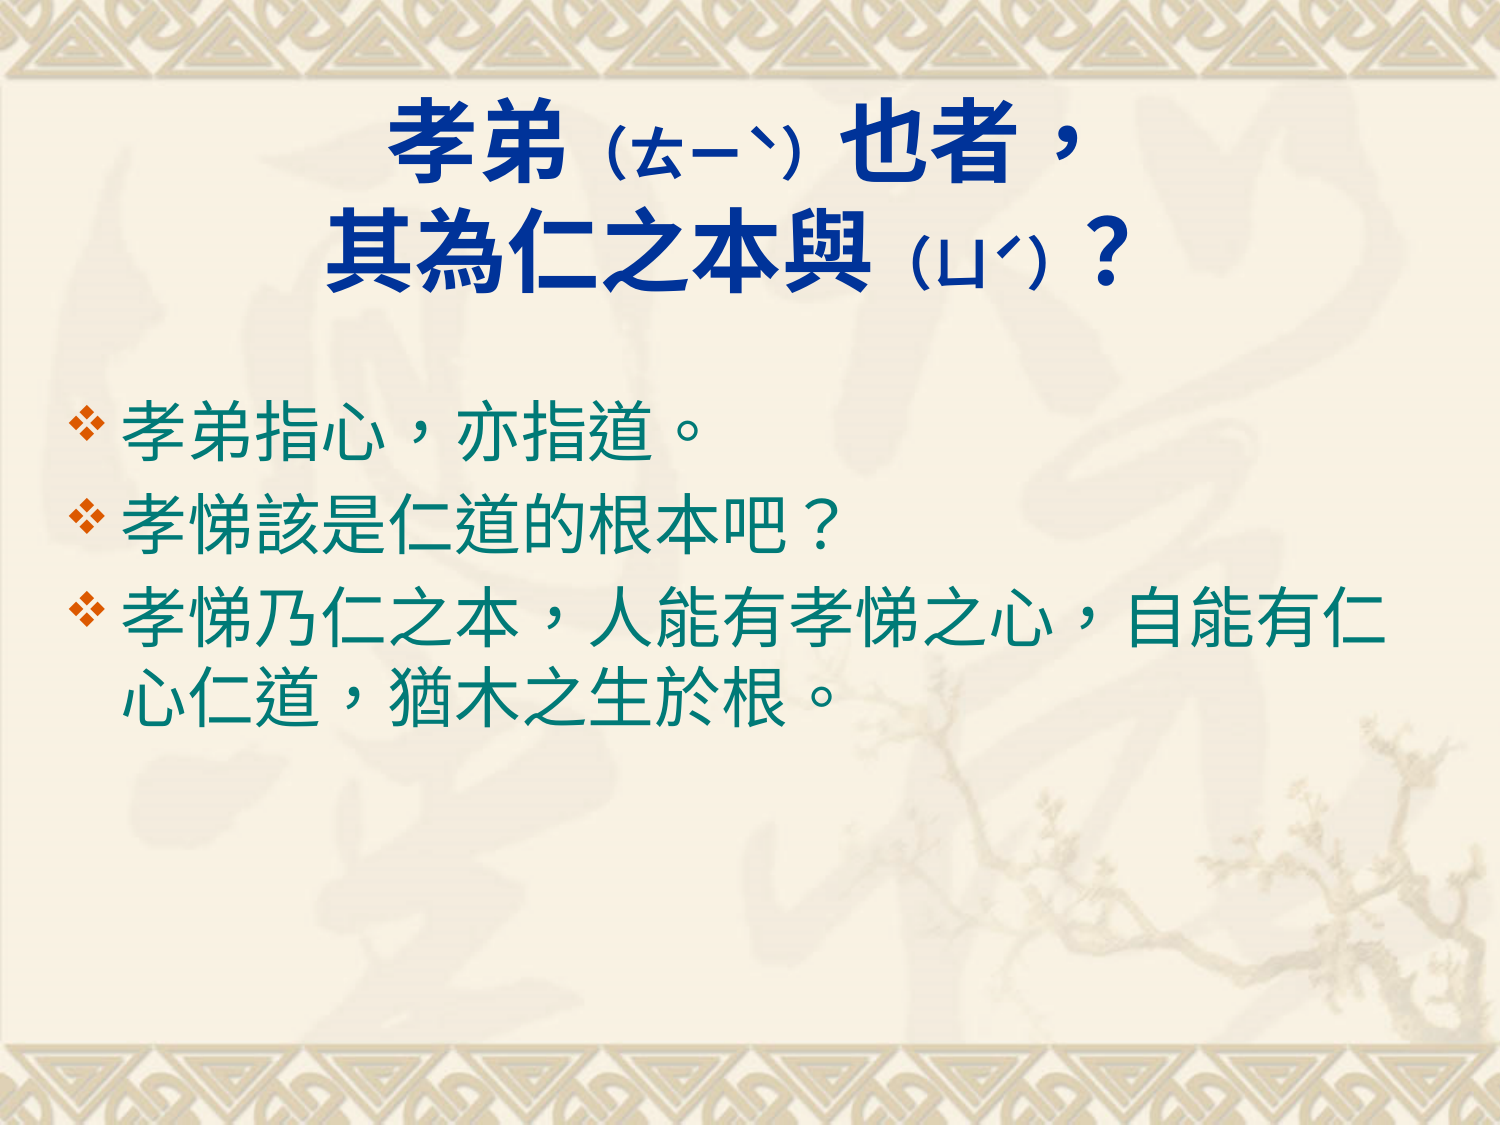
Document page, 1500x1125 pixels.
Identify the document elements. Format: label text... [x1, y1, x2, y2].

picture [0, 0, 1500, 1125]
title 孝弟（ㄊㄧˋ）也者， 其為仁之本與（ㄩˊ）？ [49, 99, 1451, 288]
list 孝弟指心，亦指道。 孝悌該是仁道的根本吧？ 孝悌乃仁之本，人能有孝悌之心，自能有仁心仁道，猶木之生於根。 [49, 381, 1451, 1070]
